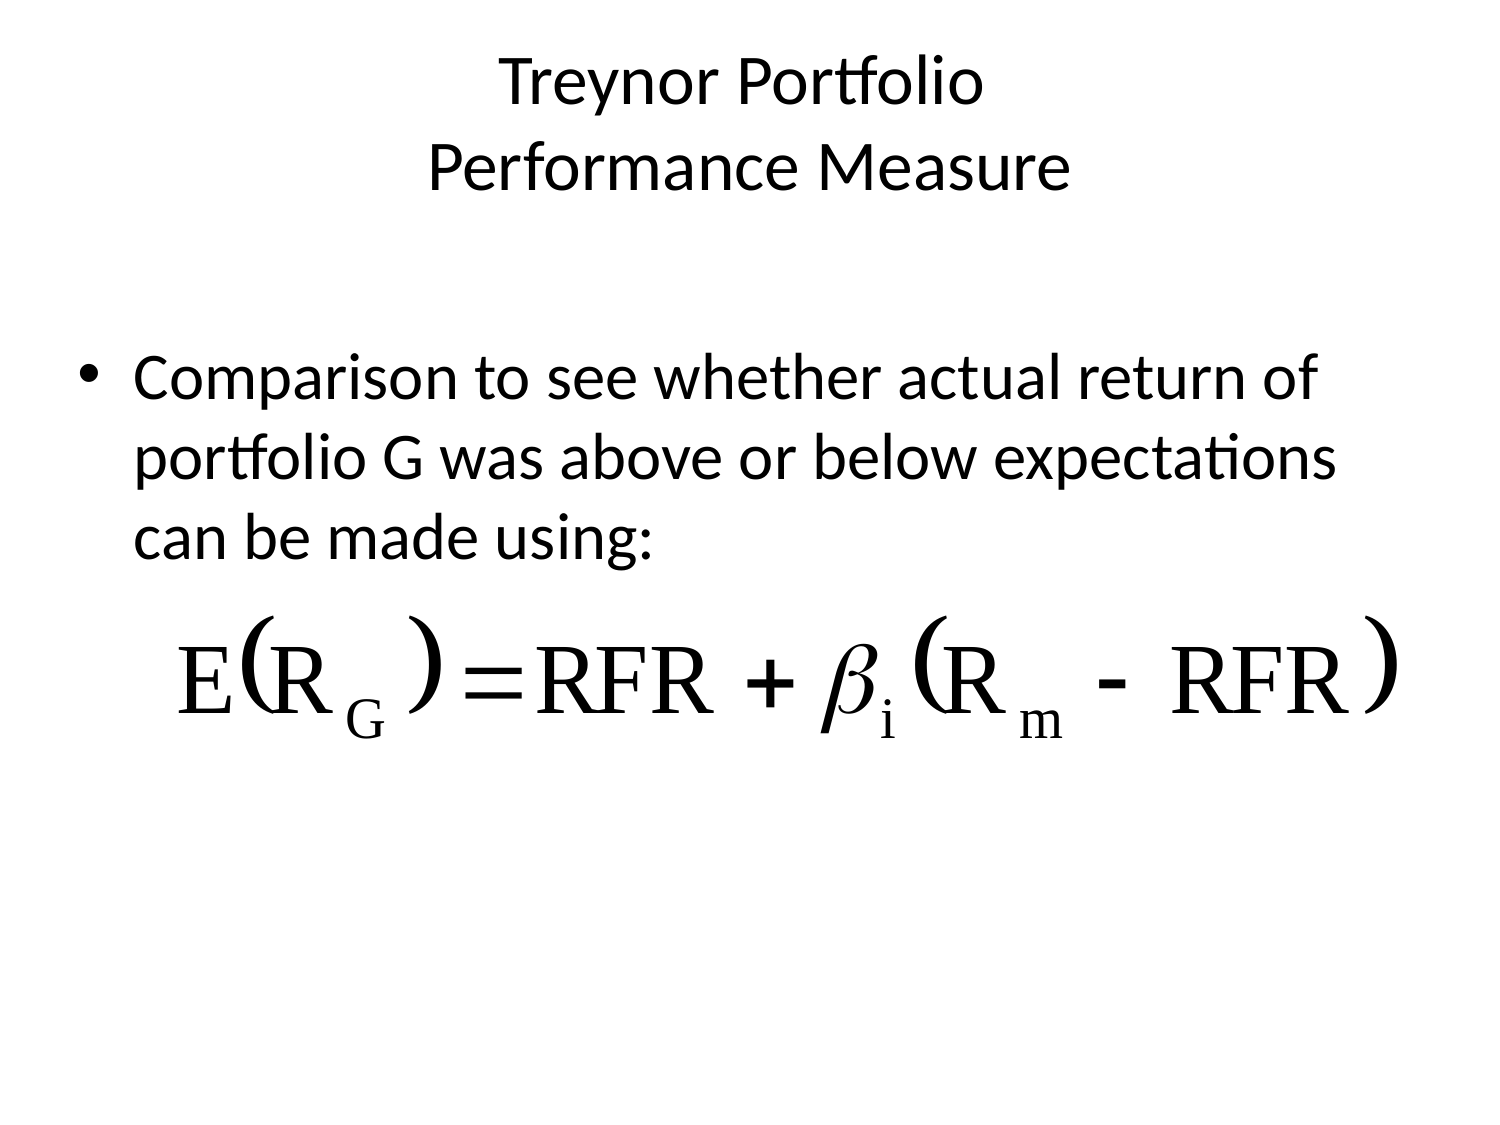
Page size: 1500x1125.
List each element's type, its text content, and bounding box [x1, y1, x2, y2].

list Comparison to see whether actual return of portfolio G was above or below expectations can be made using: [62, 324, 1388, 588]
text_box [161, 612, 1401, 758]
title Treynor Portfolio Performance Measure [112, 24, 1388, 213]
